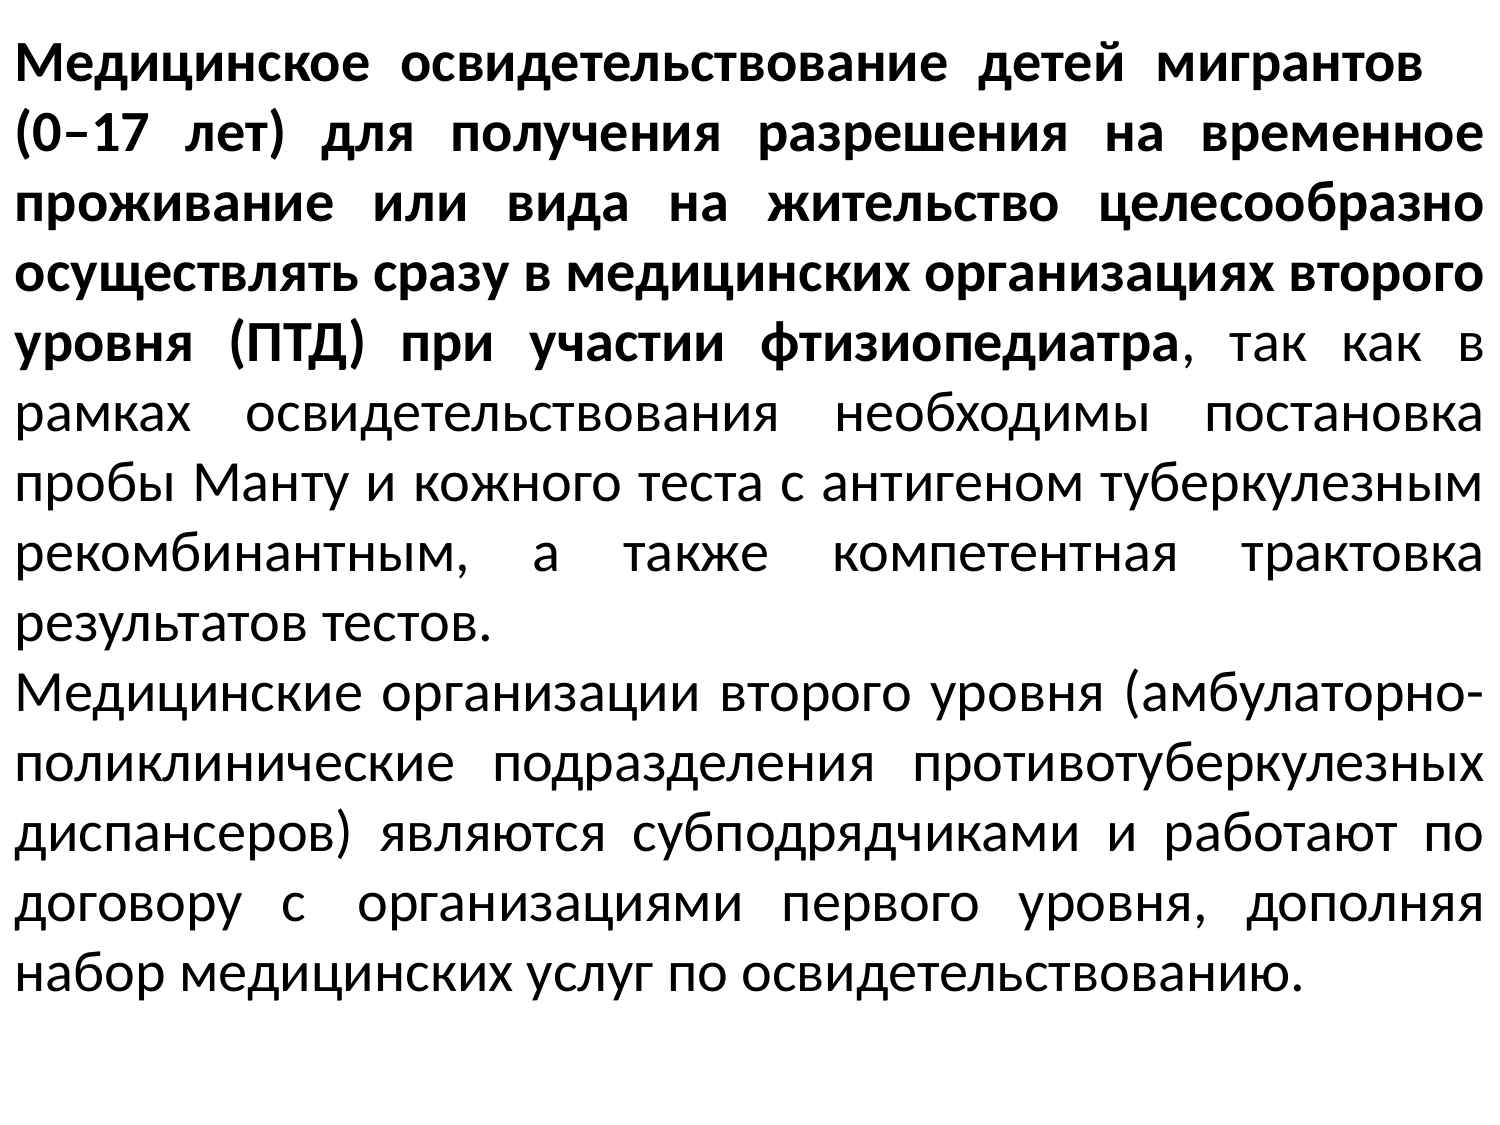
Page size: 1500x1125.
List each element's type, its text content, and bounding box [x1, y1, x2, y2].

text_box Медицинское освидетельствование детей мигрантов (0–17 лет) для получения разрешения на временное проживание или вида на жительство целесообразно осуществлять сразу в медицинских организациях второго уровня (ПТД) при участии фтизиопедиатра, так как в рамках освидетельствования необходимы постановка пробы Манту и кожного теста с антигеном туберкулезным рекомбинантным, а также компетентная трактовка результатов тестов. Медицинские организации второго уровня (амбулаторно-поликлинические подразделения противотуберкулезных диспансеров) являются субподрядчиками и работают по договору с организациями первого уровня, дополняя набор медицинских услуг по освидетельствованию. [0, 15, 1500, 1011]
